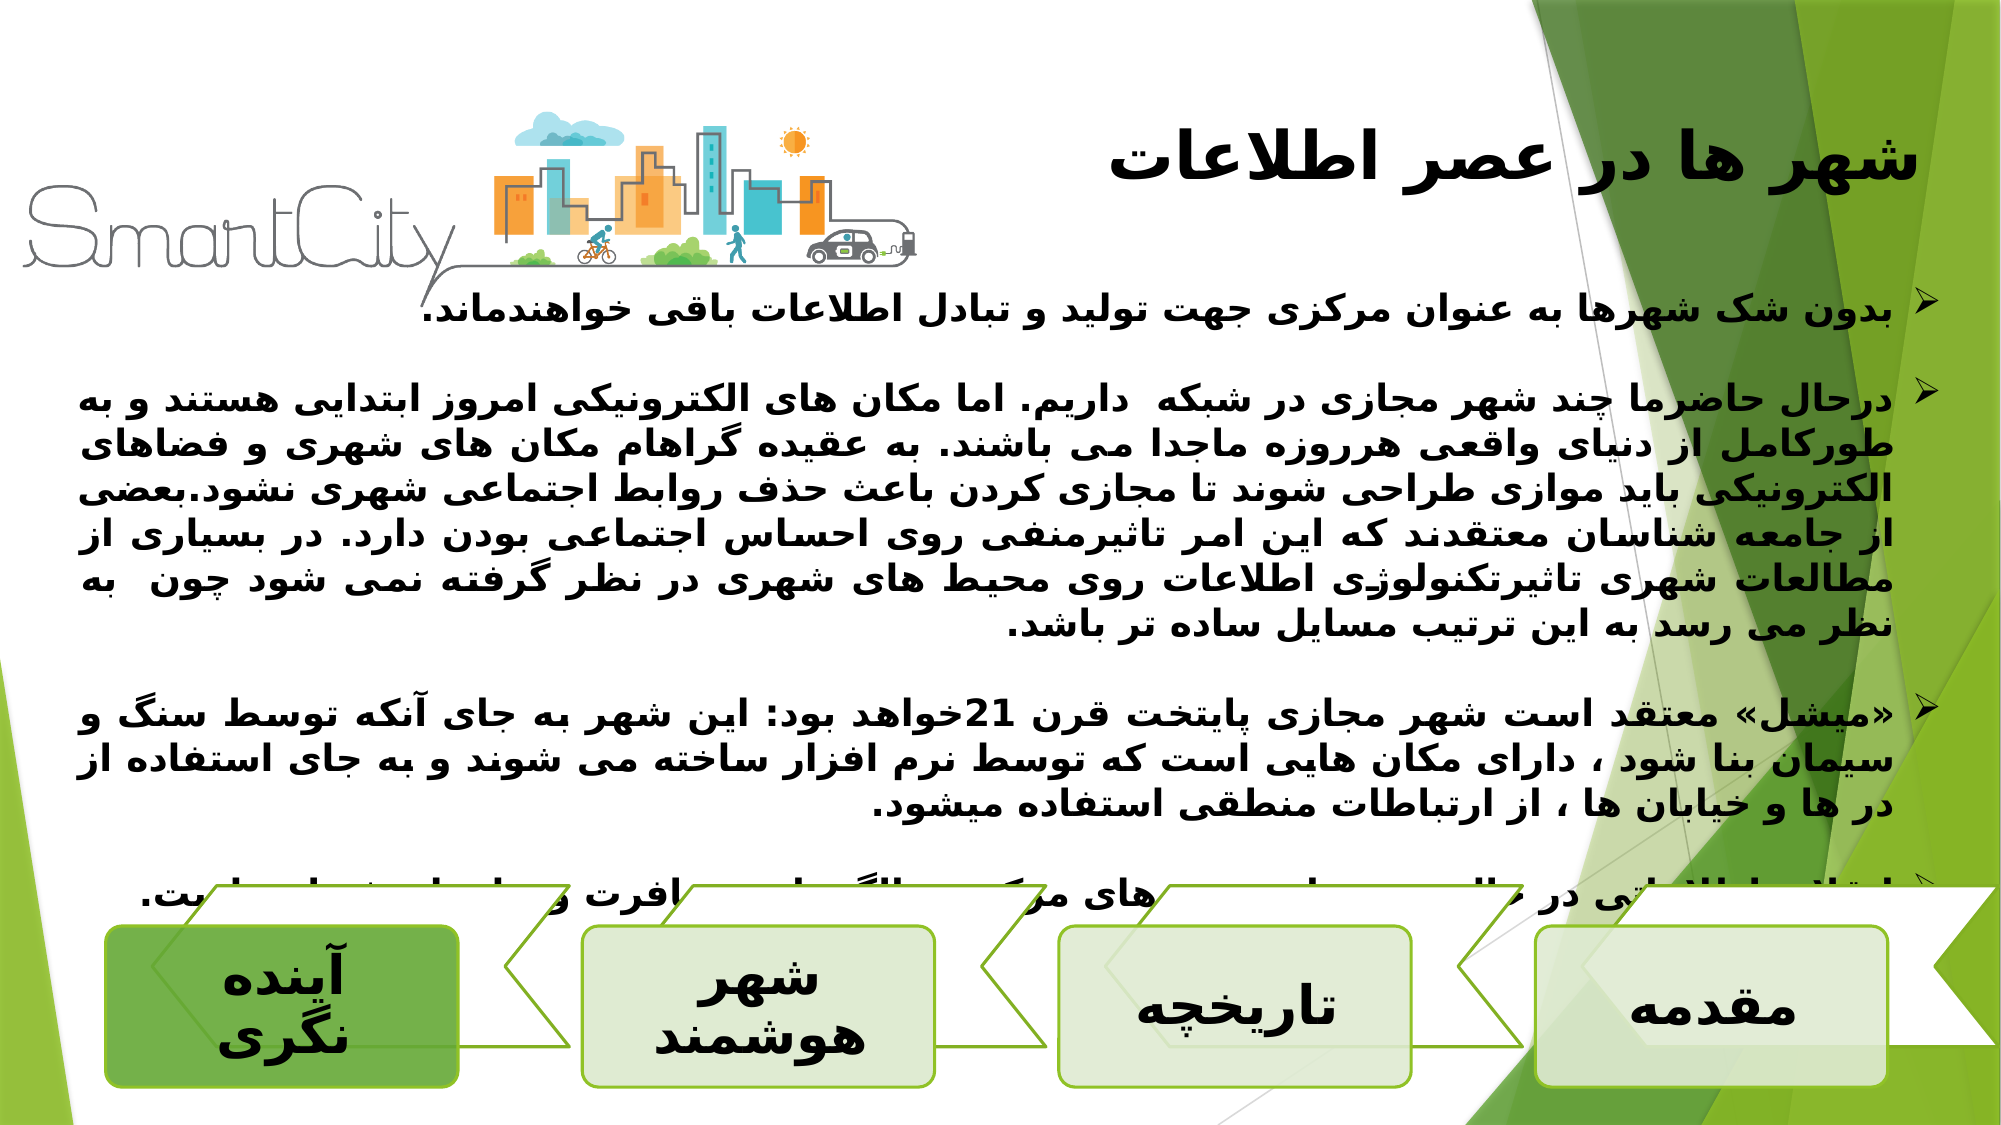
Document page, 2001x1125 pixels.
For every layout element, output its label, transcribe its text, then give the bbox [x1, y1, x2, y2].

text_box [104, 827, 2000, 1125]
picture [0, 74, 947, 329]
text_box شهر ها در عصر اطلاعات [1074, 105, 1938, 201]
text_box بدون شک شهرها به عنوان مرکزی جهت تولید و تبادل اطلاعات باقی خواهندماند. درحال حاضرما چند شهر مجازی در شبکه داریم. اما مکان های الکترونیکی امروز ابتدایی هستند و به طورکامل از دنیای واقعی هرروزه ماجدا می باشند. به عقیده گراهام مکان های شهری و فضاهای الکترونیکی باید موازی طراحی شوند تا مجازی کردن باعث حذف روابط اجتماعی شهری نشود.بعضی از جامعه شناسان معتقدند که این امر تاثیرمنفی روی احساس اجتماعی بودن دارد. در بسیاری از مطالعات شهری تاثیرتکنولوژی اطلاعات روی محیط های شهری در نظر گرفته نمی شود چون به نظر می رسد به این ترتیب مسایل ساده تر باشد. «میشل» معتقد است شهر مجازی پایتخت قرن 21خواهد بود: این شهر به جای آنکه توسط سنگ و سیمان بنا شود ، دارای مکان هایی است که توسط نرم افزار ساخته می شوند و به جای استفاده از در ها و خیابان ها ، از ارتباطات منطقی استفاده میشود. انقلاب اطلاعاتی در حال تغییر دادن شهرهای مرکزی ، الگوهای مسافرت و نیازهای فضایی است. [62, 276, 1957, 921]
